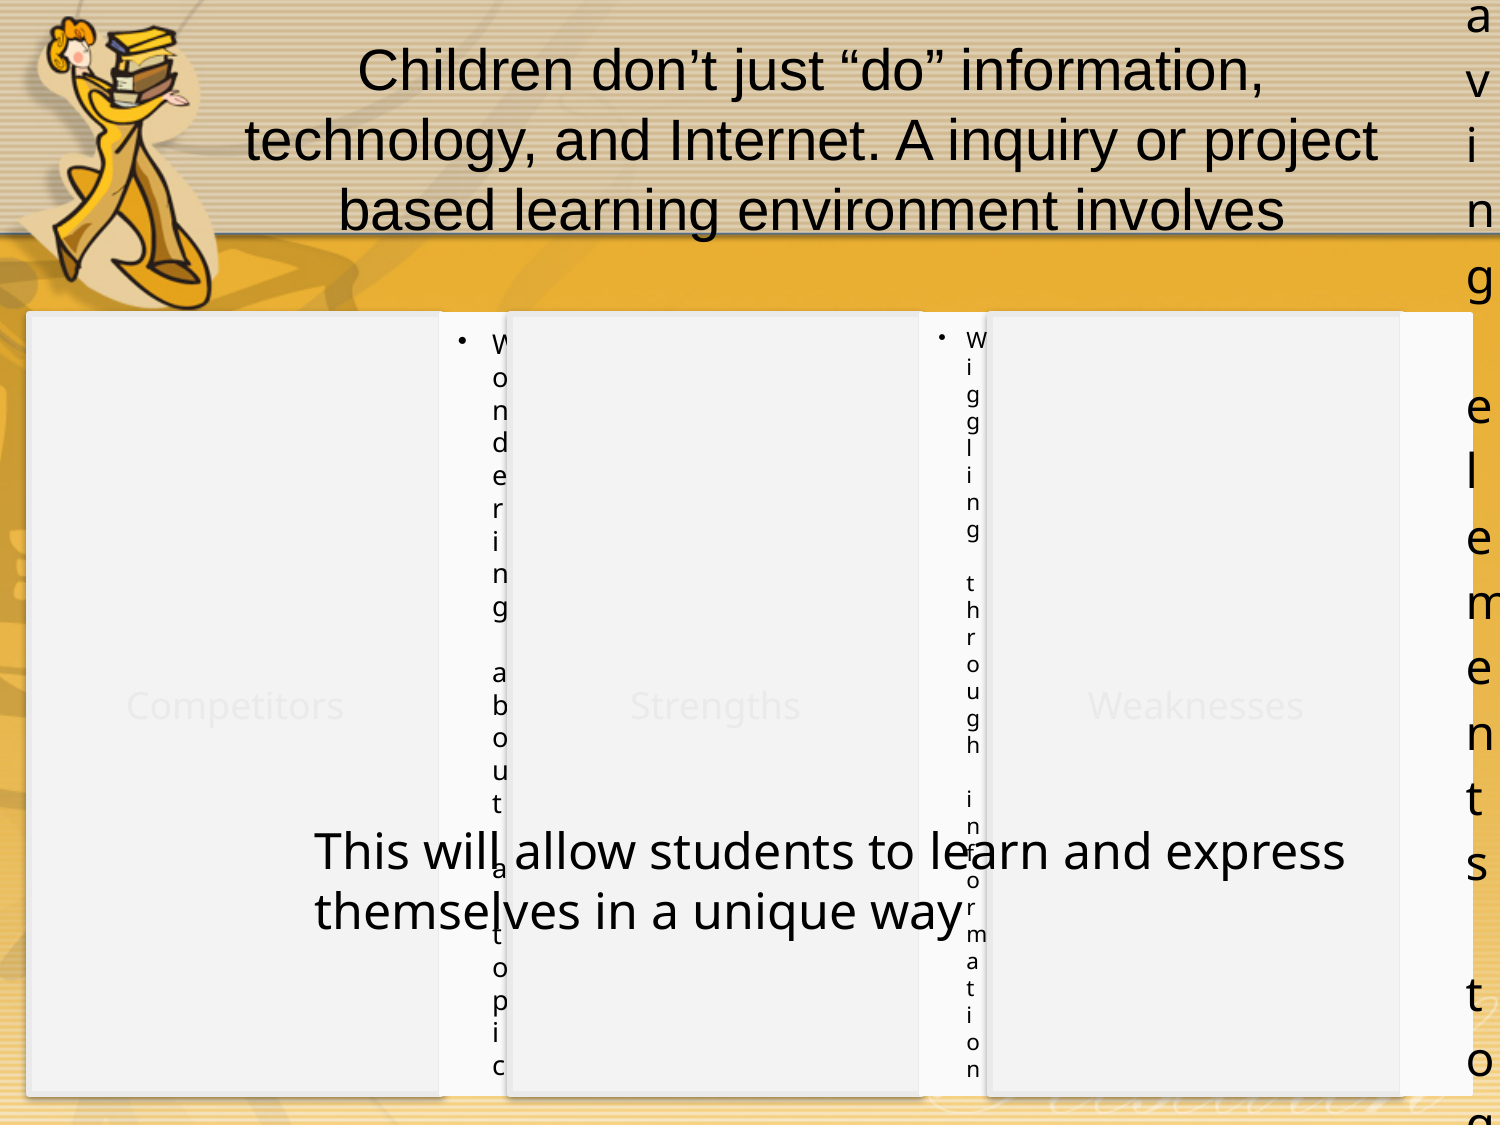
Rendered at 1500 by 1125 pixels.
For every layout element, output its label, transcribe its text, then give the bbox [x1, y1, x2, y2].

title Children don’t just “do” information, technology, and Internet. A inquiry or project based learning environment involves [187, 12, 1438, 251]
picture [1473, 868, 1482, 877]
picture [1473, 400, 1485, 408]
picture [1472, 1118, 1486, 1125]
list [29, 314, 1471, 1095]
picture [1473, 531, 1485, 539]
picture [1473, 1053, 1487, 1073]
picture [0, 0, 1500, 1125]
picture [1473, 661, 1485, 669]
